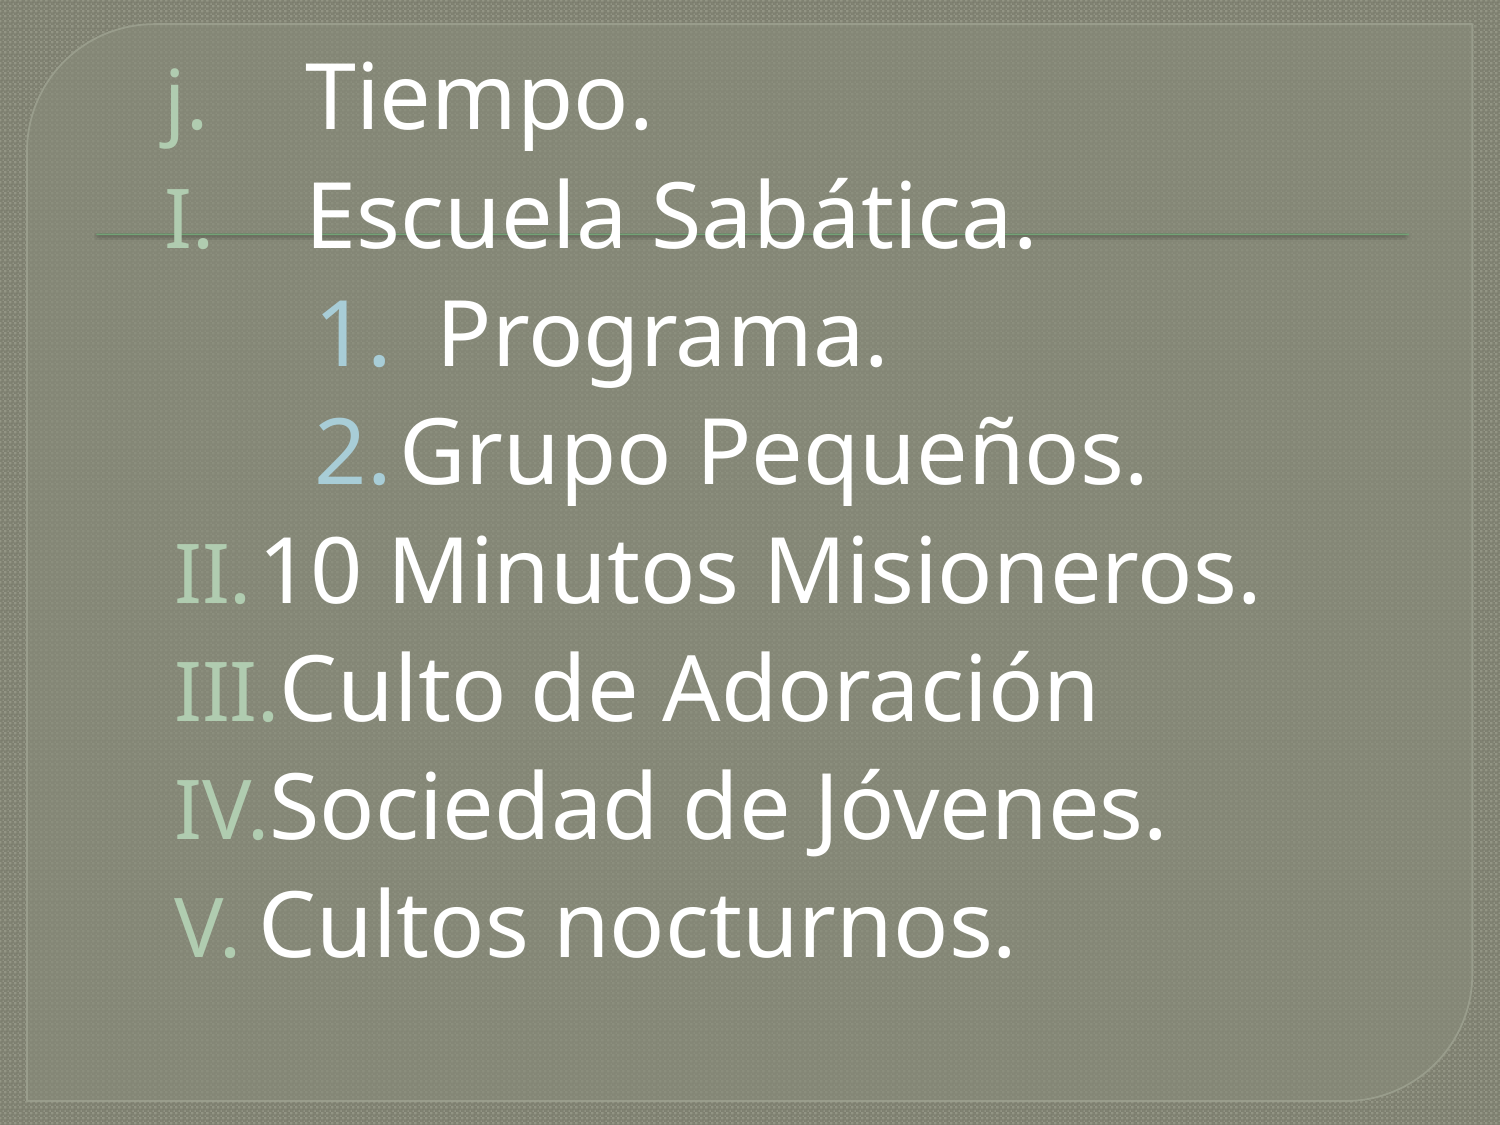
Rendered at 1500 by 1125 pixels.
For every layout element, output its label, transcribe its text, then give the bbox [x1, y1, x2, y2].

list Tiempo. Escuela Sabática. Programa. Grupo Pequeños. 10 Minutos Misioneros. Culto de Adoración Sociedad de Jóvenes. Cultos nocturnos. [75, 30, 1425, 935]
